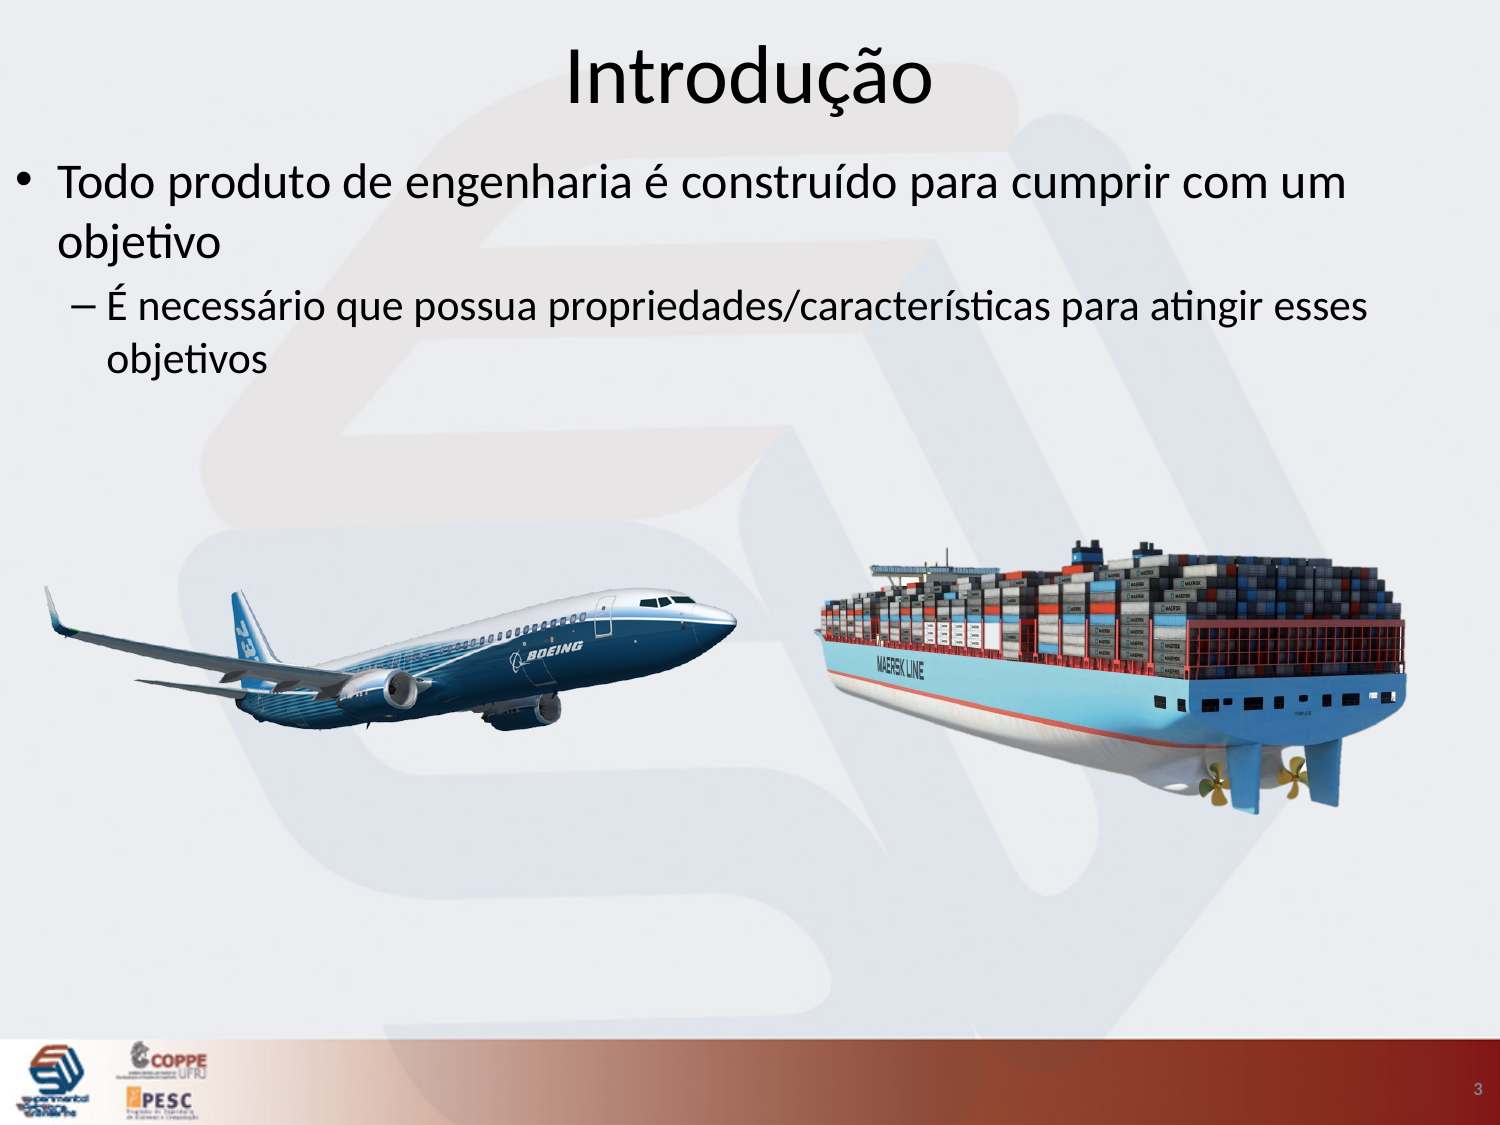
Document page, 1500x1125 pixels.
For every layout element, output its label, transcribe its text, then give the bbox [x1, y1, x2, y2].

picture [26, 519, 772, 752]
title Introdução [0, 0, 1500, 140]
list Todo produto de engenharia é construído para cumprir com um objetivo É necessário que possua propriedades/características para atingir esses objetivos [0, 140, 1500, 1038]
picture [0, 1038, 1500, 1125]
picture [798, 533, 1414, 818]
